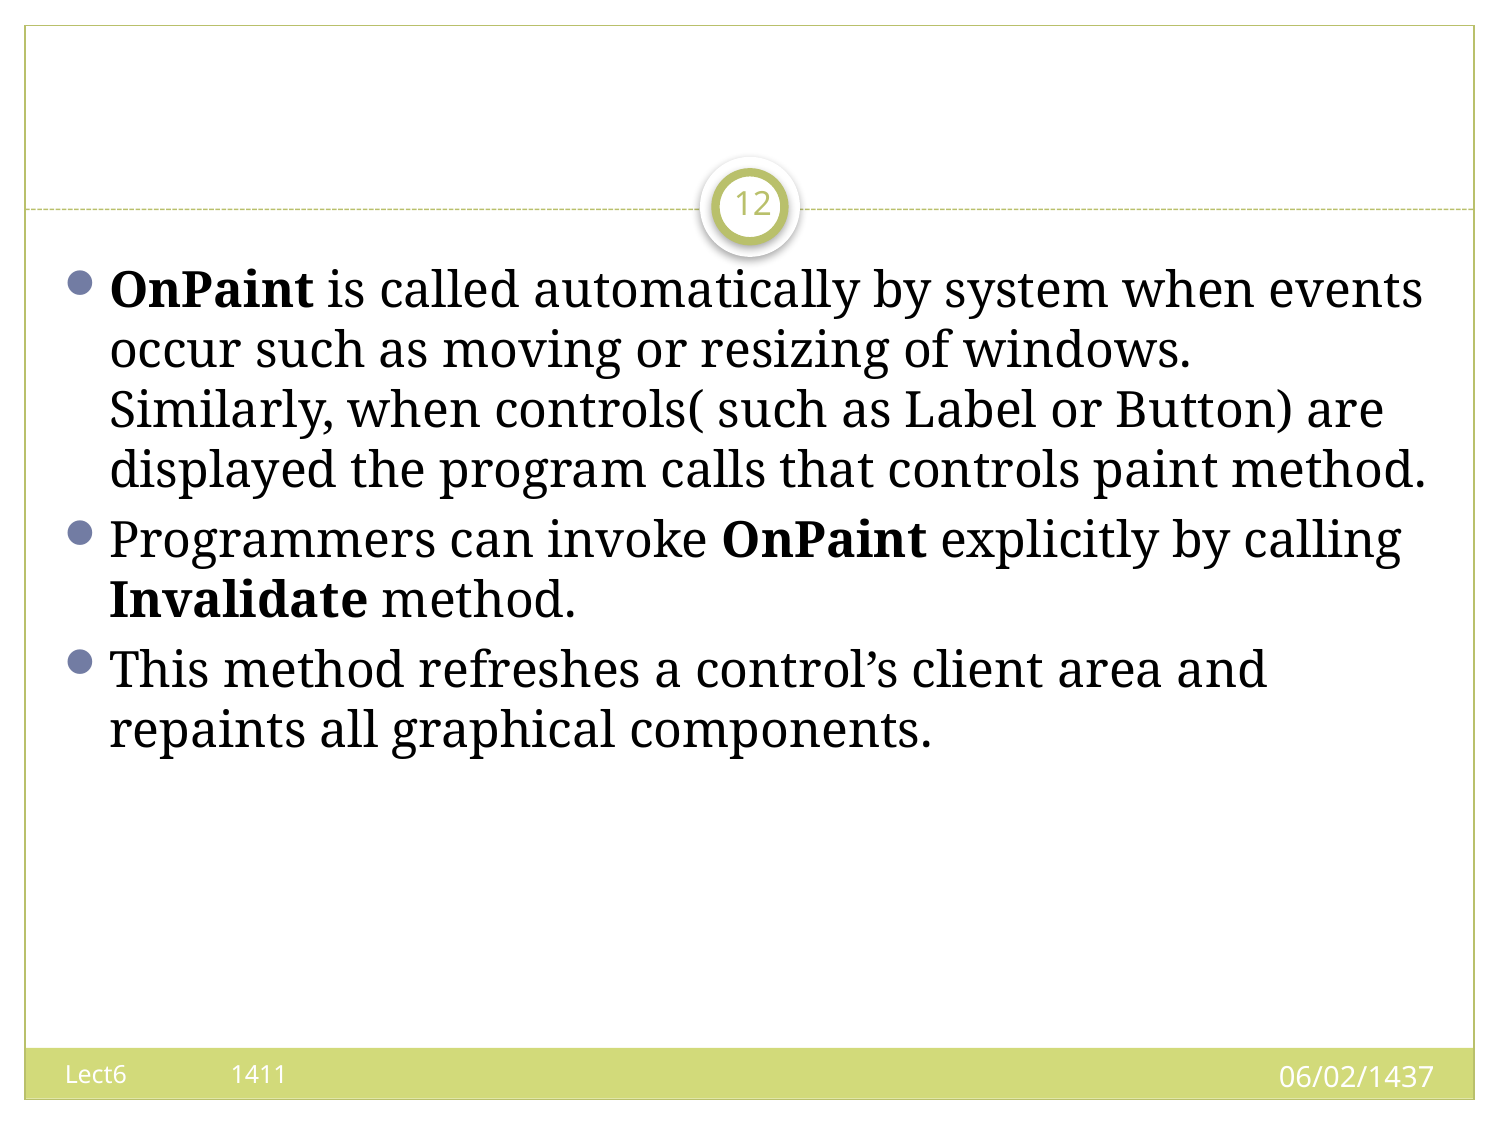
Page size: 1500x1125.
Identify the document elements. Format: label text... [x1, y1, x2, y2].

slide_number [950, 1050, 1450, 1111]
footer Lect6 1411 [50, 1051, 638, 1112]
slide_number 12 [715, 168, 791, 241]
list OnPaint is called automatically by system when events occur such as moving or resizing of windows. Similarly, when controls( such as Label or Button) are displayed the program calls that controls paint method. Programmers can invoke OnPaint explicitly by calling Invalidate method. This method refreshes a control’s client area and repaints all graphical components. [49, 250, 1445, 1001]
